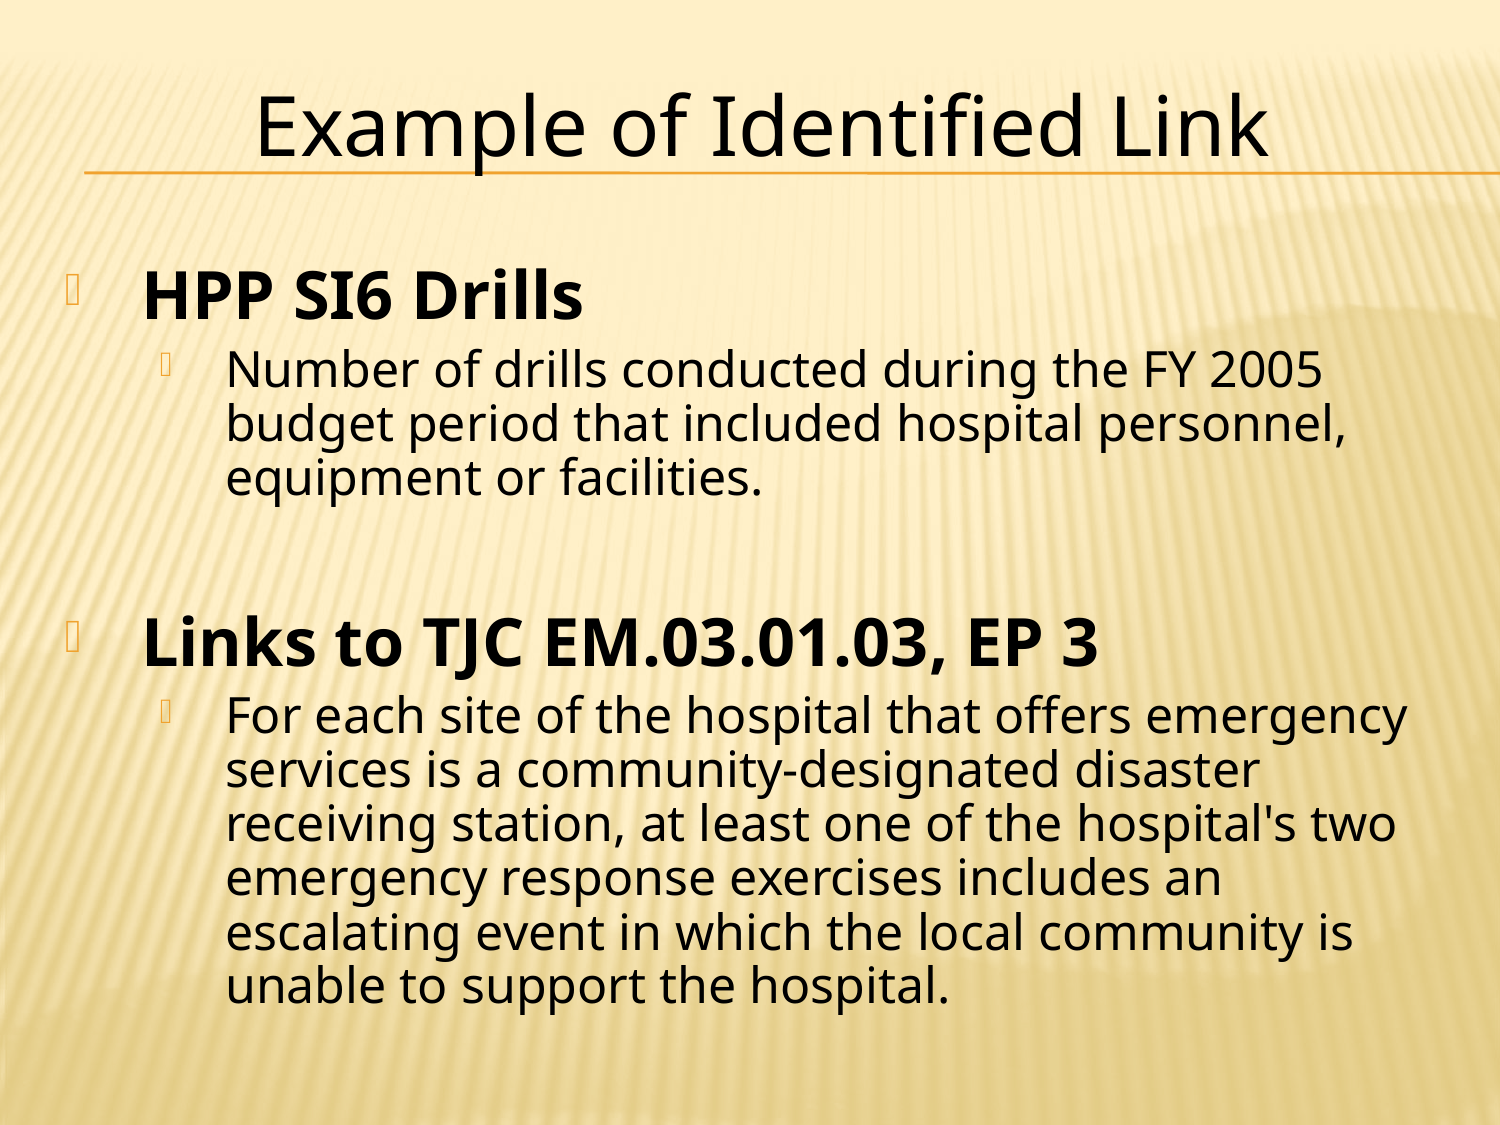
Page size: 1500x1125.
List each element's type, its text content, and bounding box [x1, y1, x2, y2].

title Example of Identified Link [50, 42, 1475, 181]
list HPP SI6 Drills Number of drills conducted during the FY 2005 budget period that included hospital personnel, equipment or facilities. Links to TJC EM.03.01.03, EP 3 For each site of the hospital that offers emergency services is a community-designated disaster receiving station, at least one of the hospital's two emergency response exercises includes an escalating event in which the local community is unable to support the hospital. [49, 254, 1476, 998]
